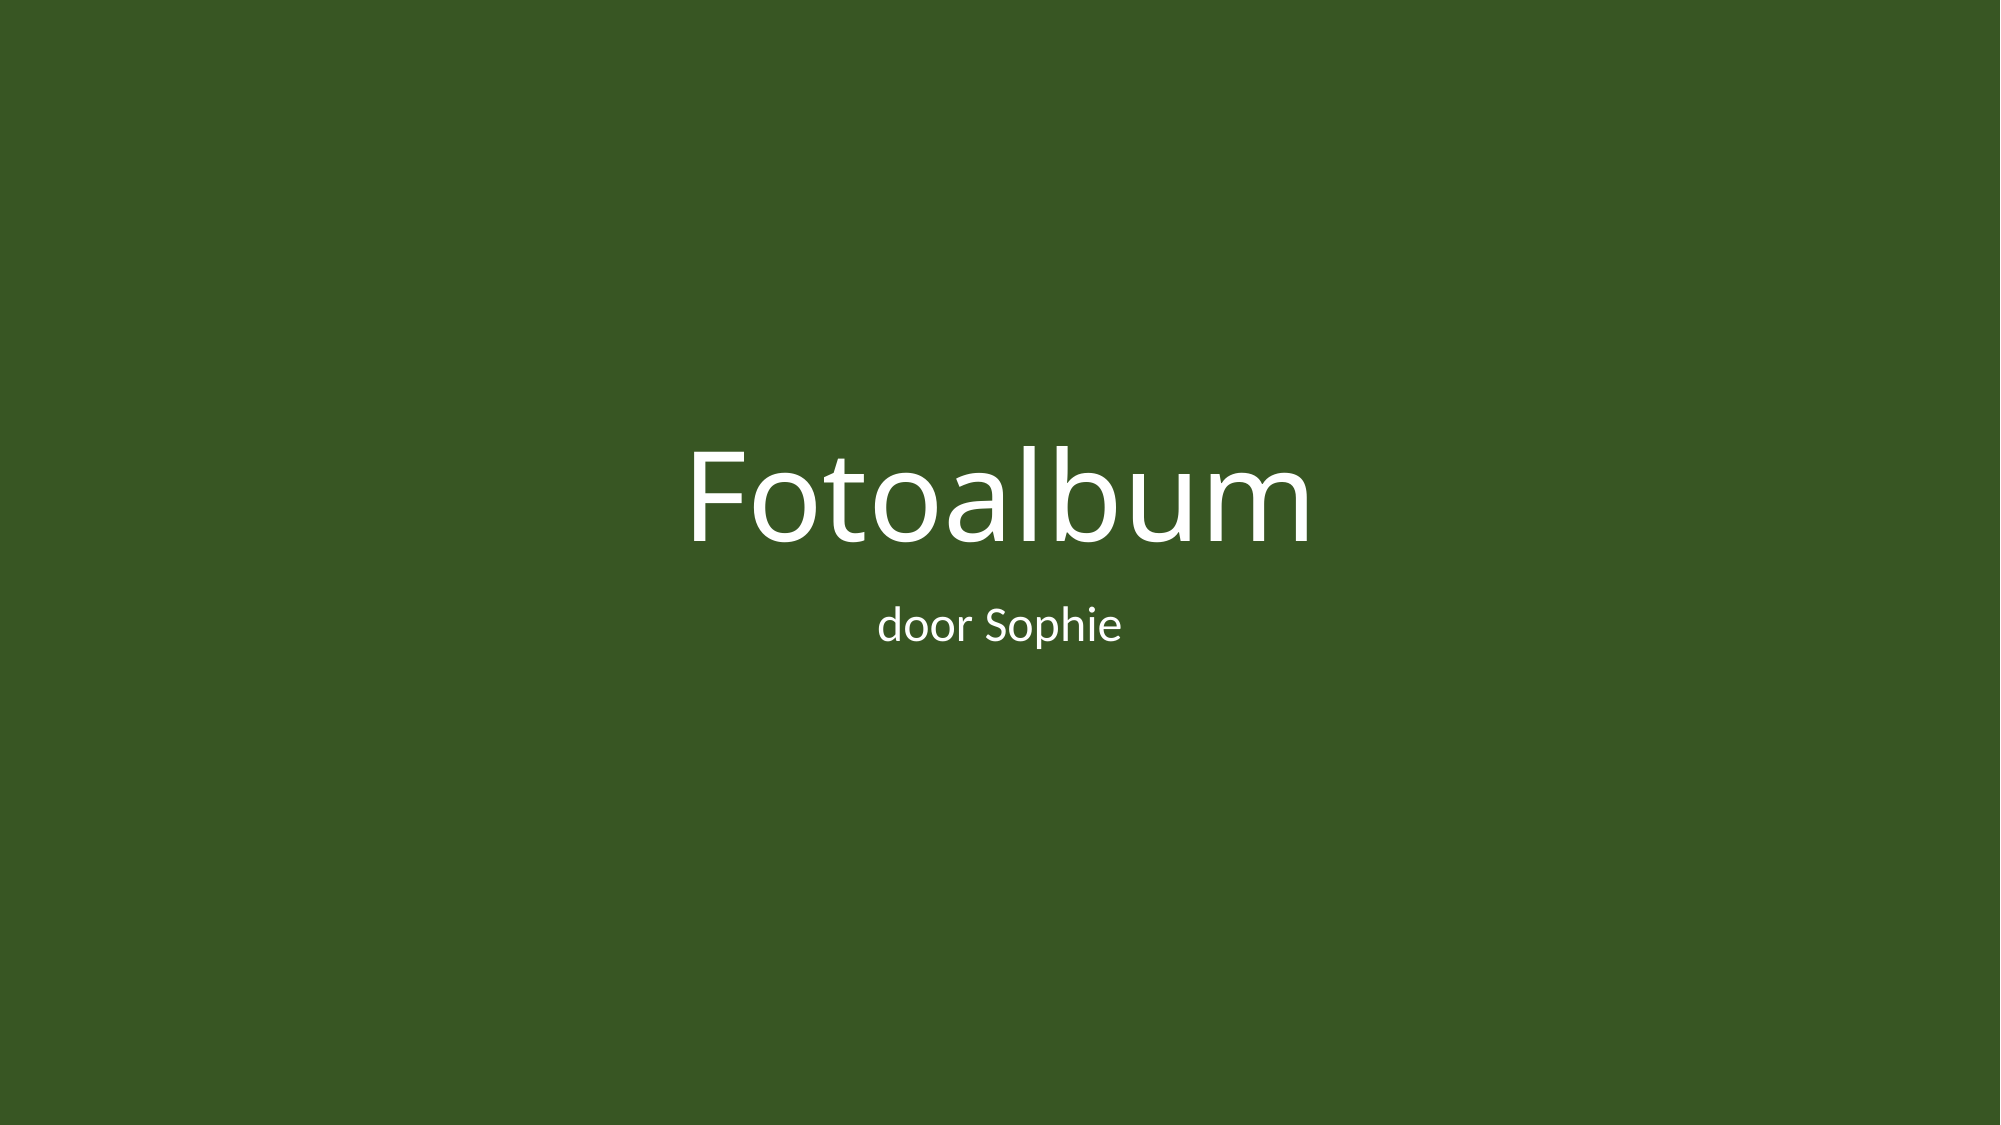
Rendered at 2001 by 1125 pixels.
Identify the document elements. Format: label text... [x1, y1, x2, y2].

subtitle door Sophie [249, 590, 1750, 863]
title Fotoalbum [249, 184, 1750, 576]
